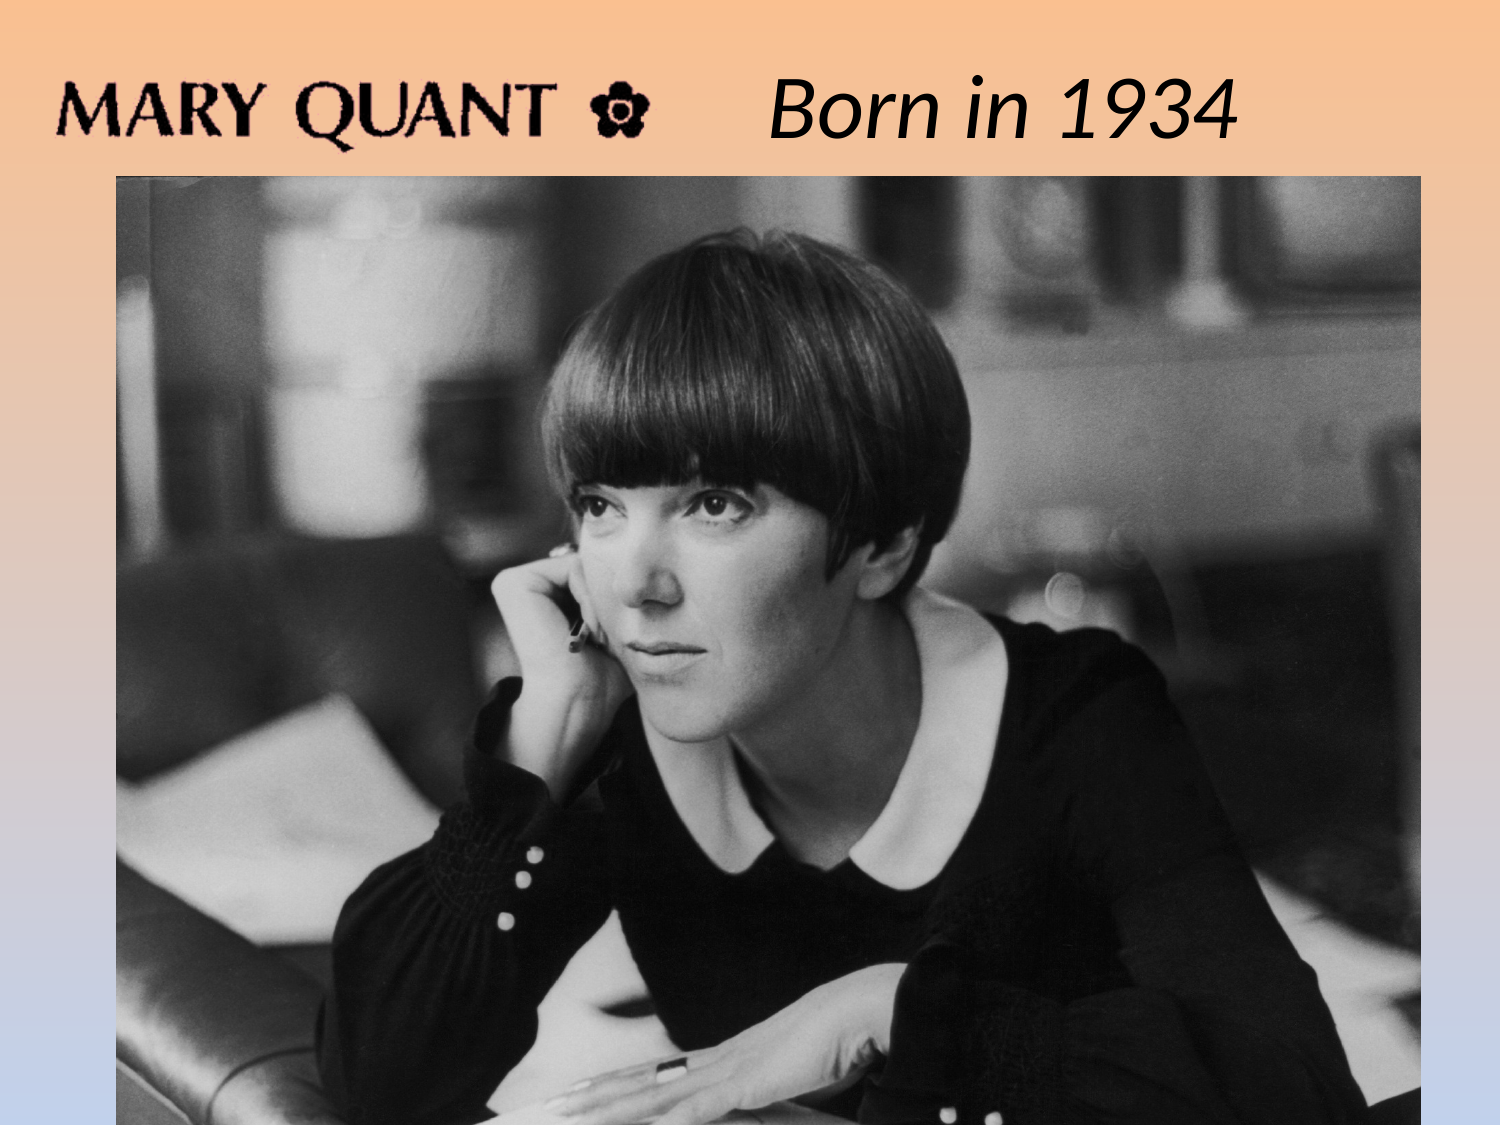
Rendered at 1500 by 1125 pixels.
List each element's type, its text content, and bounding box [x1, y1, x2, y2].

picture [0, 1, 1421, 1125]
title Born in 1934 [745, 8, 1305, 174]
